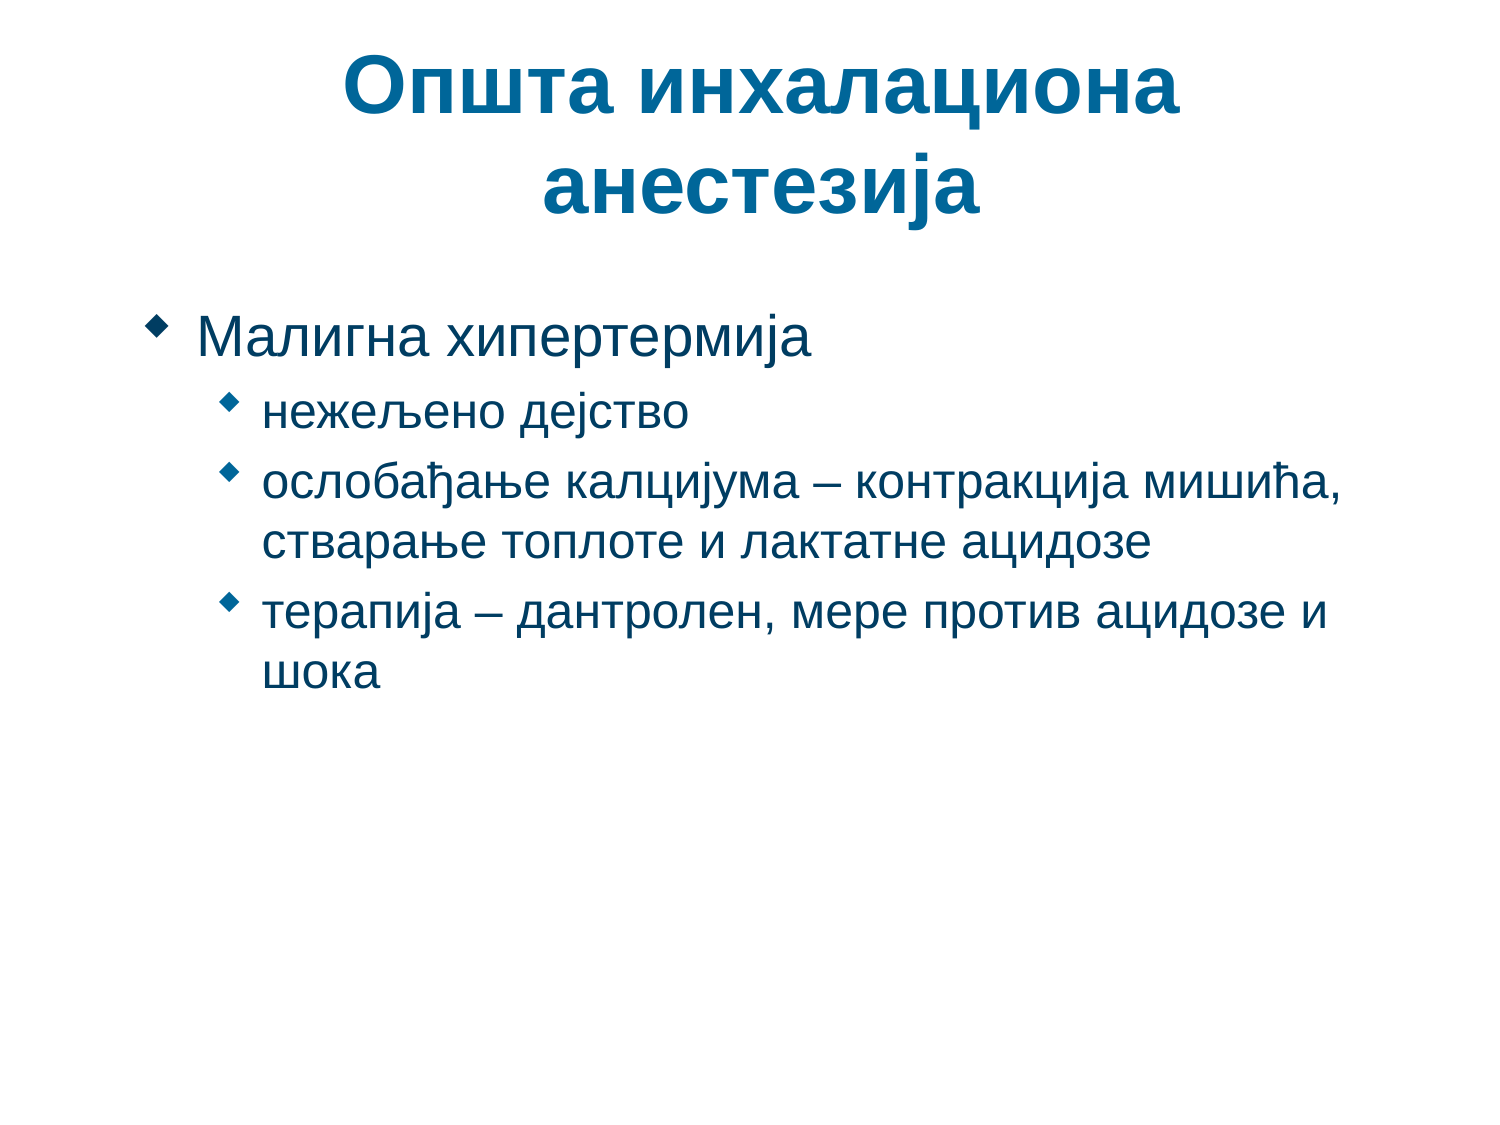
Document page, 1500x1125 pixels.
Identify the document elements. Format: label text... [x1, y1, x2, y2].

title Општа инхалациона анестезија [123, 49, 1400, 238]
list Малигна хипертермија нежељено дејство ослобађање калцијума – контракција мишића, стварање топлоте и лактатне ацидозе терапија – дантролен, мере против ацидозе и шока [124, 290, 1400, 1026]
